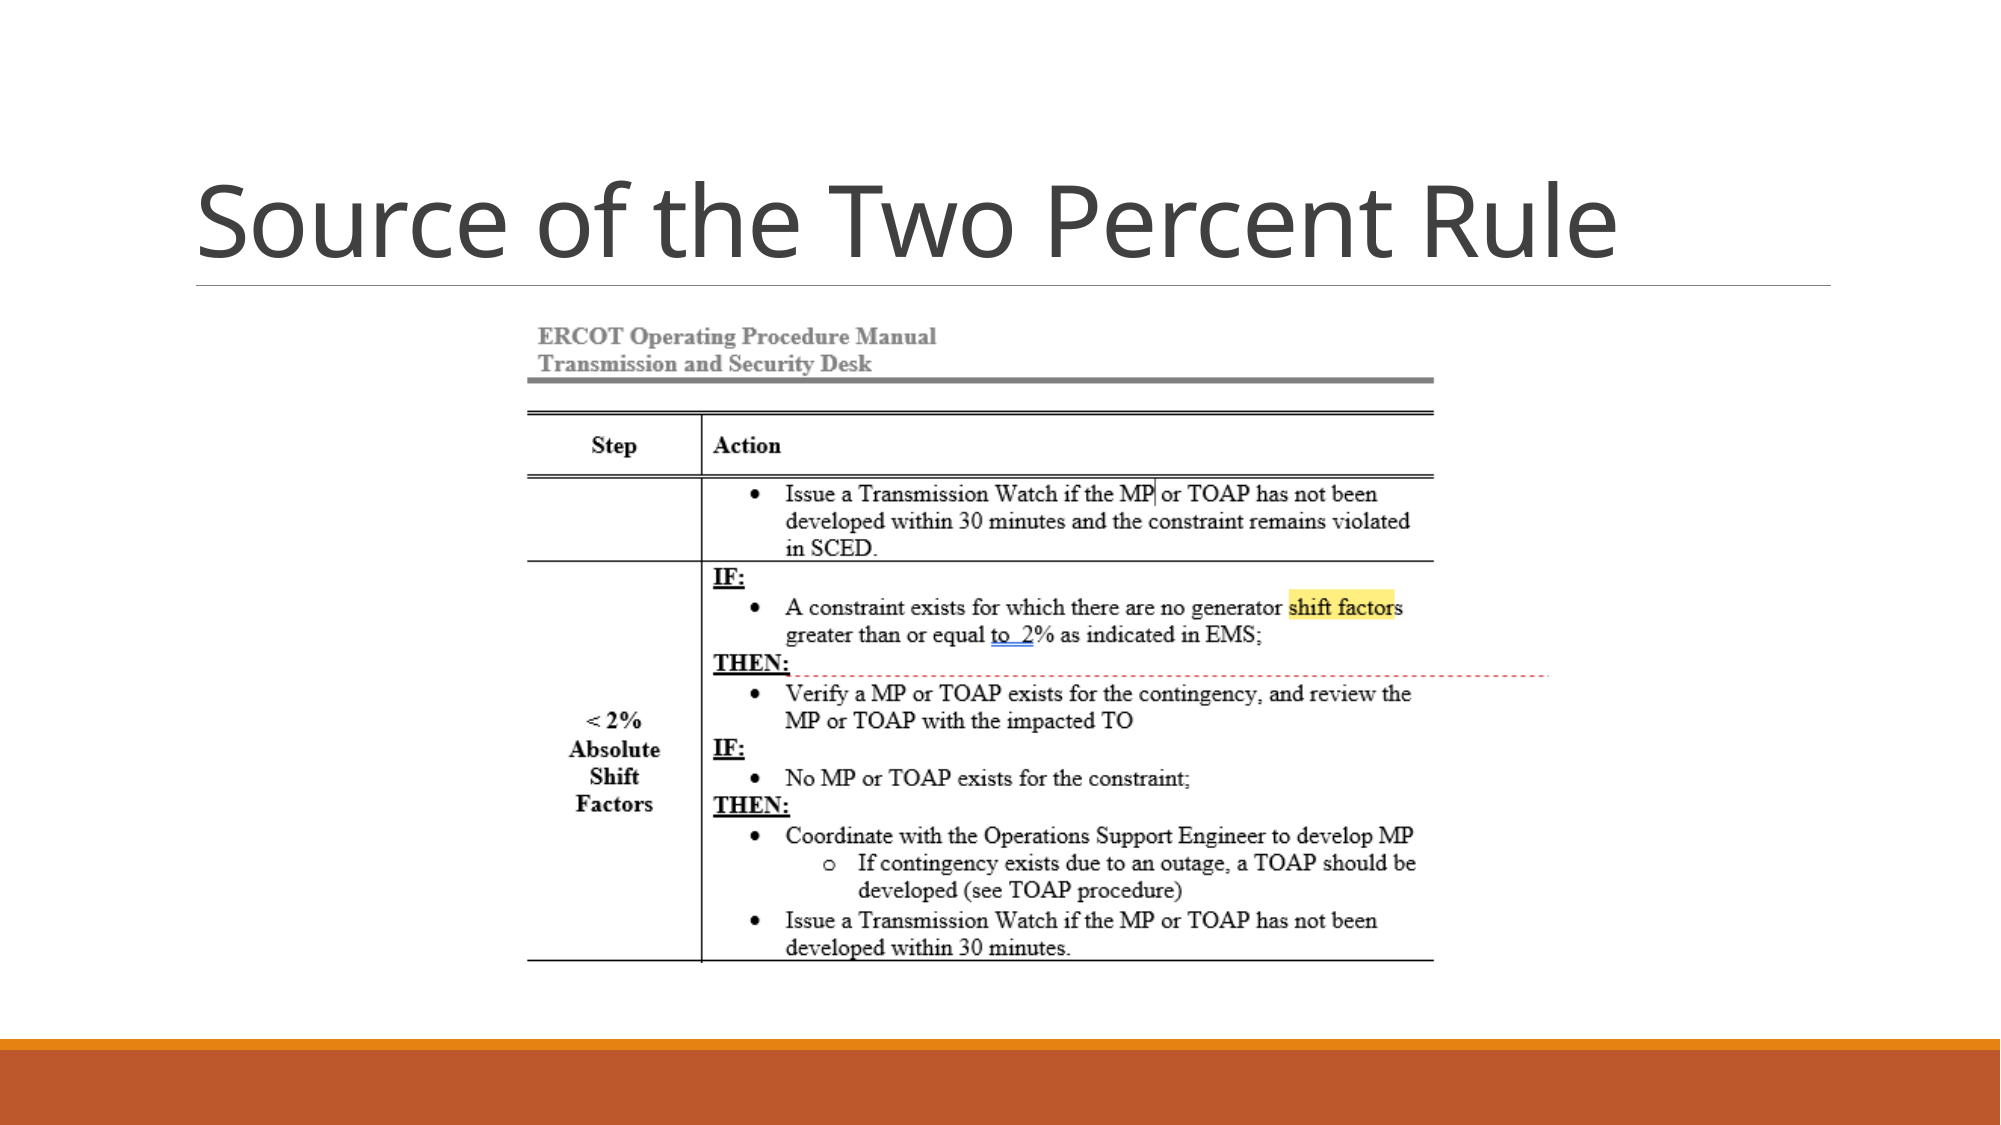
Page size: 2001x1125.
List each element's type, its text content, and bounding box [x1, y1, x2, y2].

title Source of the Two Percent Rule [180, 47, 1830, 285]
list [460, 302, 1550, 964]
